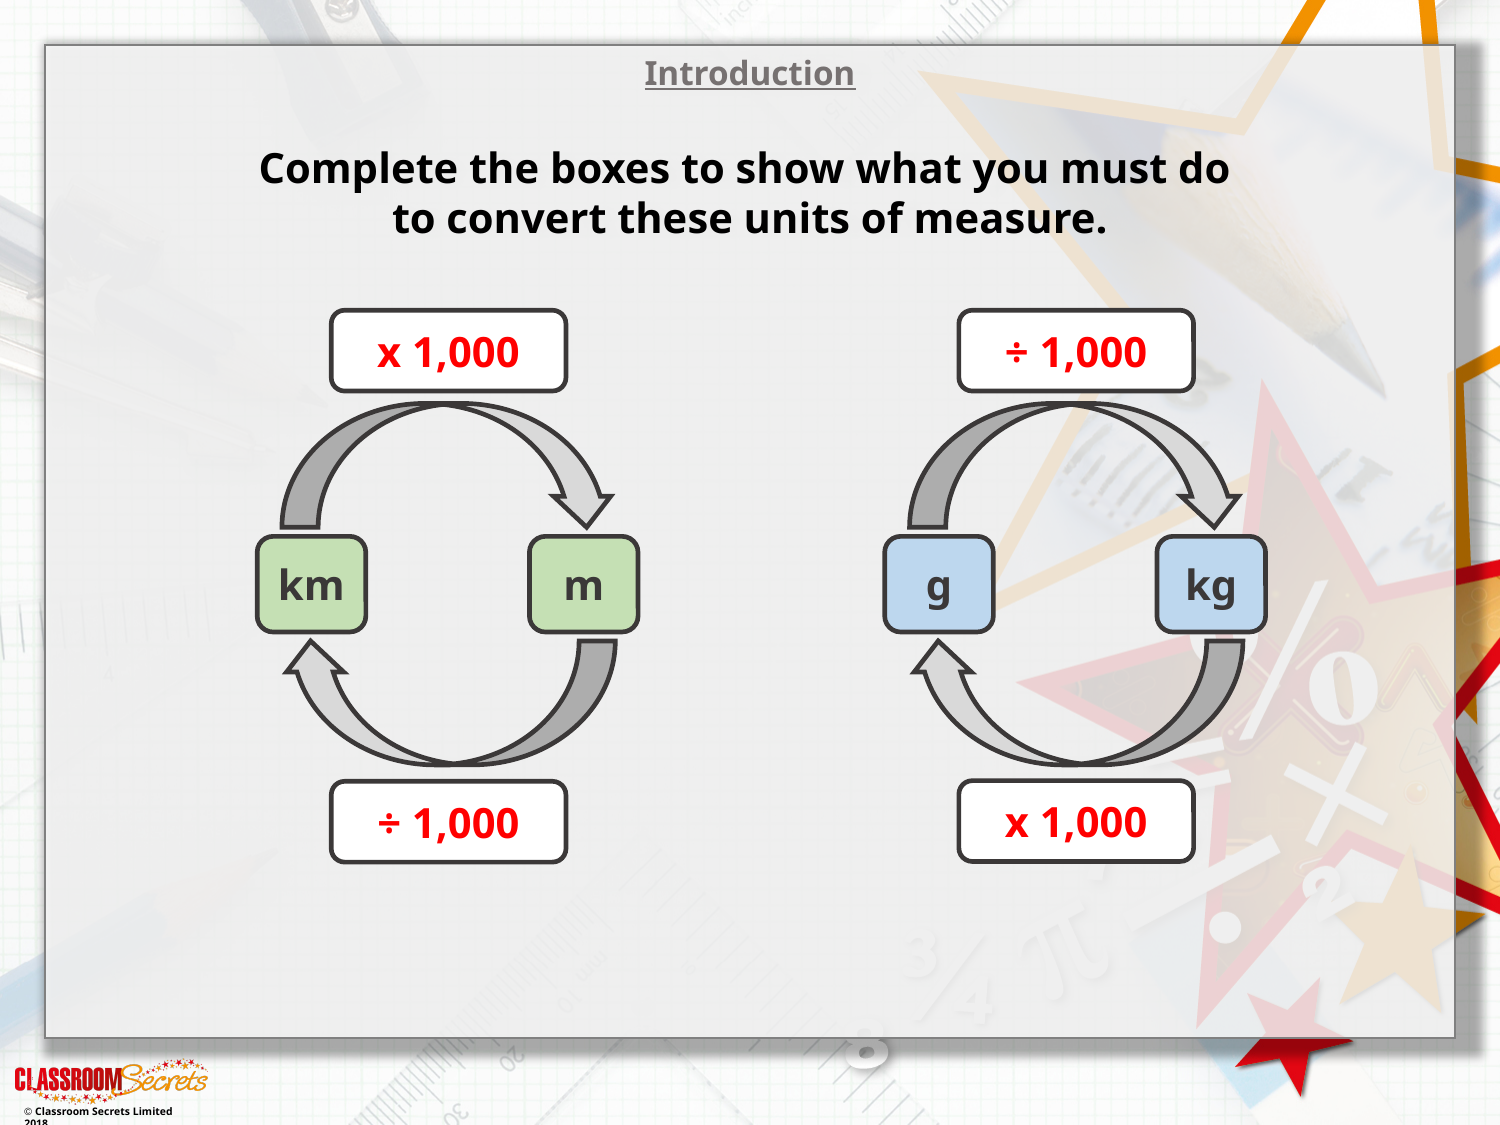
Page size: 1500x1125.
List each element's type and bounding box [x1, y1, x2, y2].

text_box [9, 1058, 213, 1125]
picture [0, 0, 1500, 1125]
text_box [884, 403, 1266, 766]
text_box [257, 403, 639, 633]
